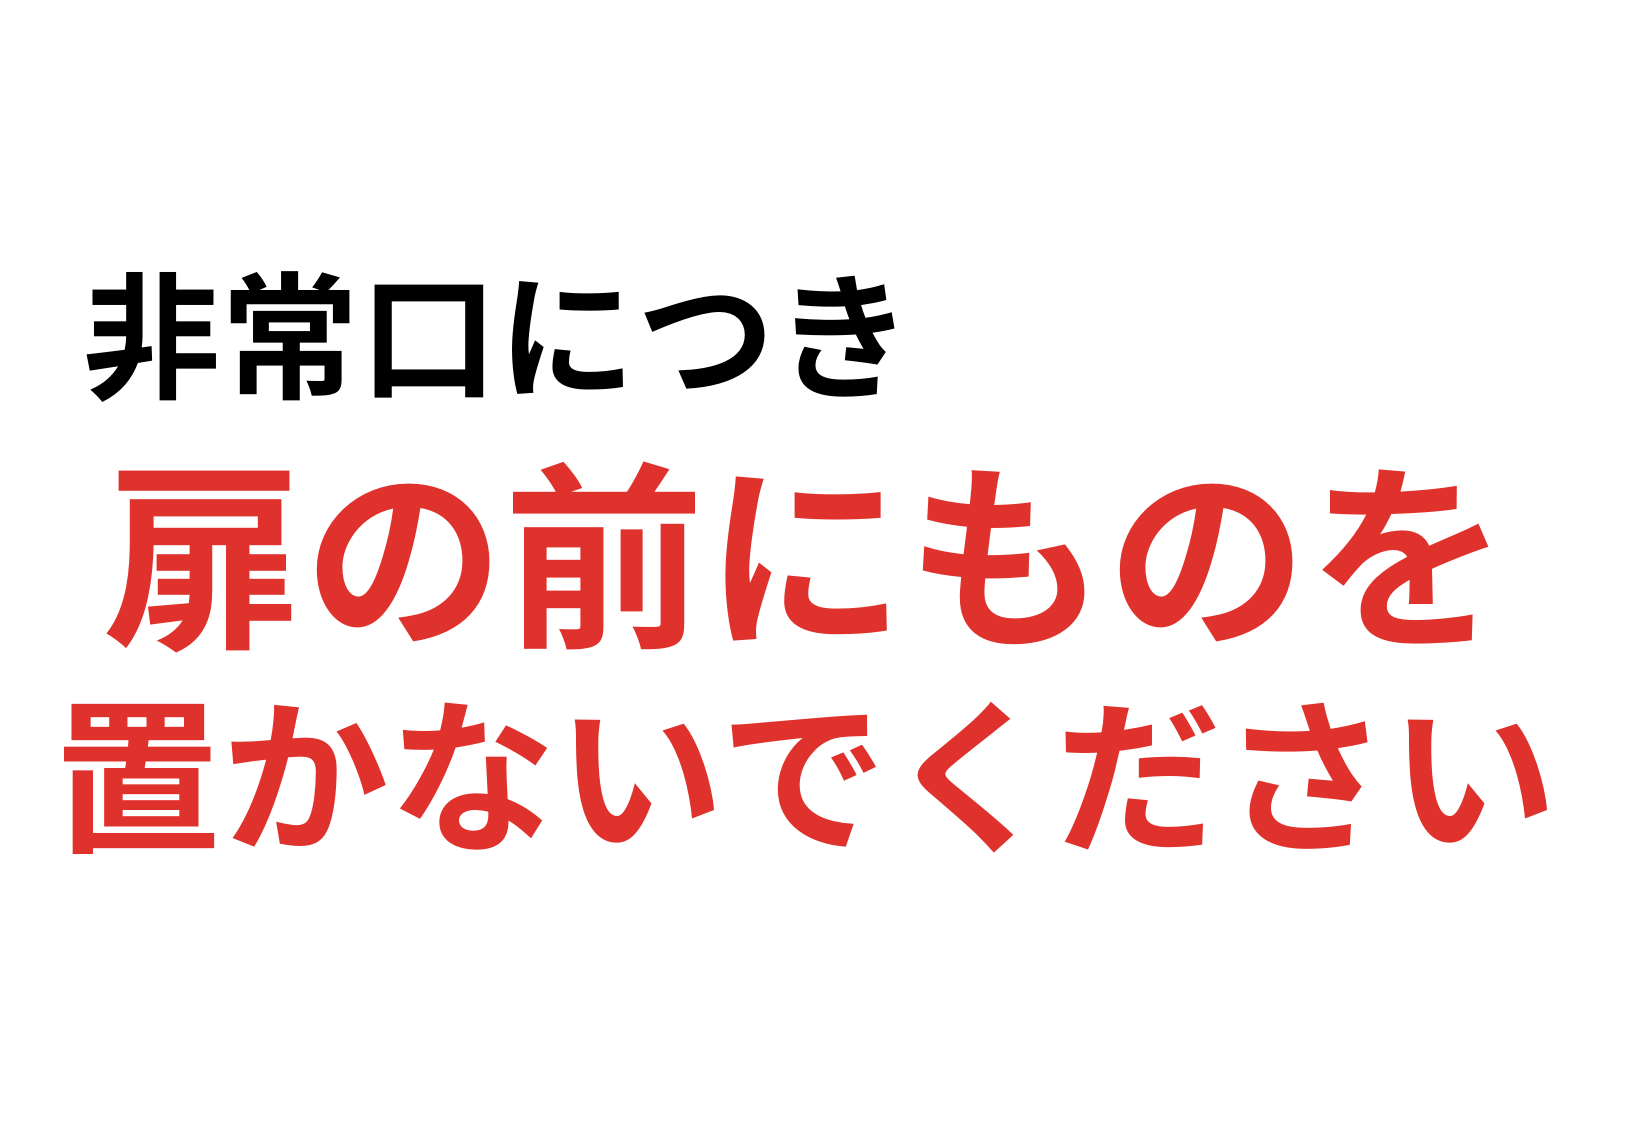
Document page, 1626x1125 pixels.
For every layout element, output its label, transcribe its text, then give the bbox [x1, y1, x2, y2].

text_box 扉の前にものを 置かないでください [32, 425, 1581, 881]
text_box 非常口につき [68, 243, 1581, 424]
